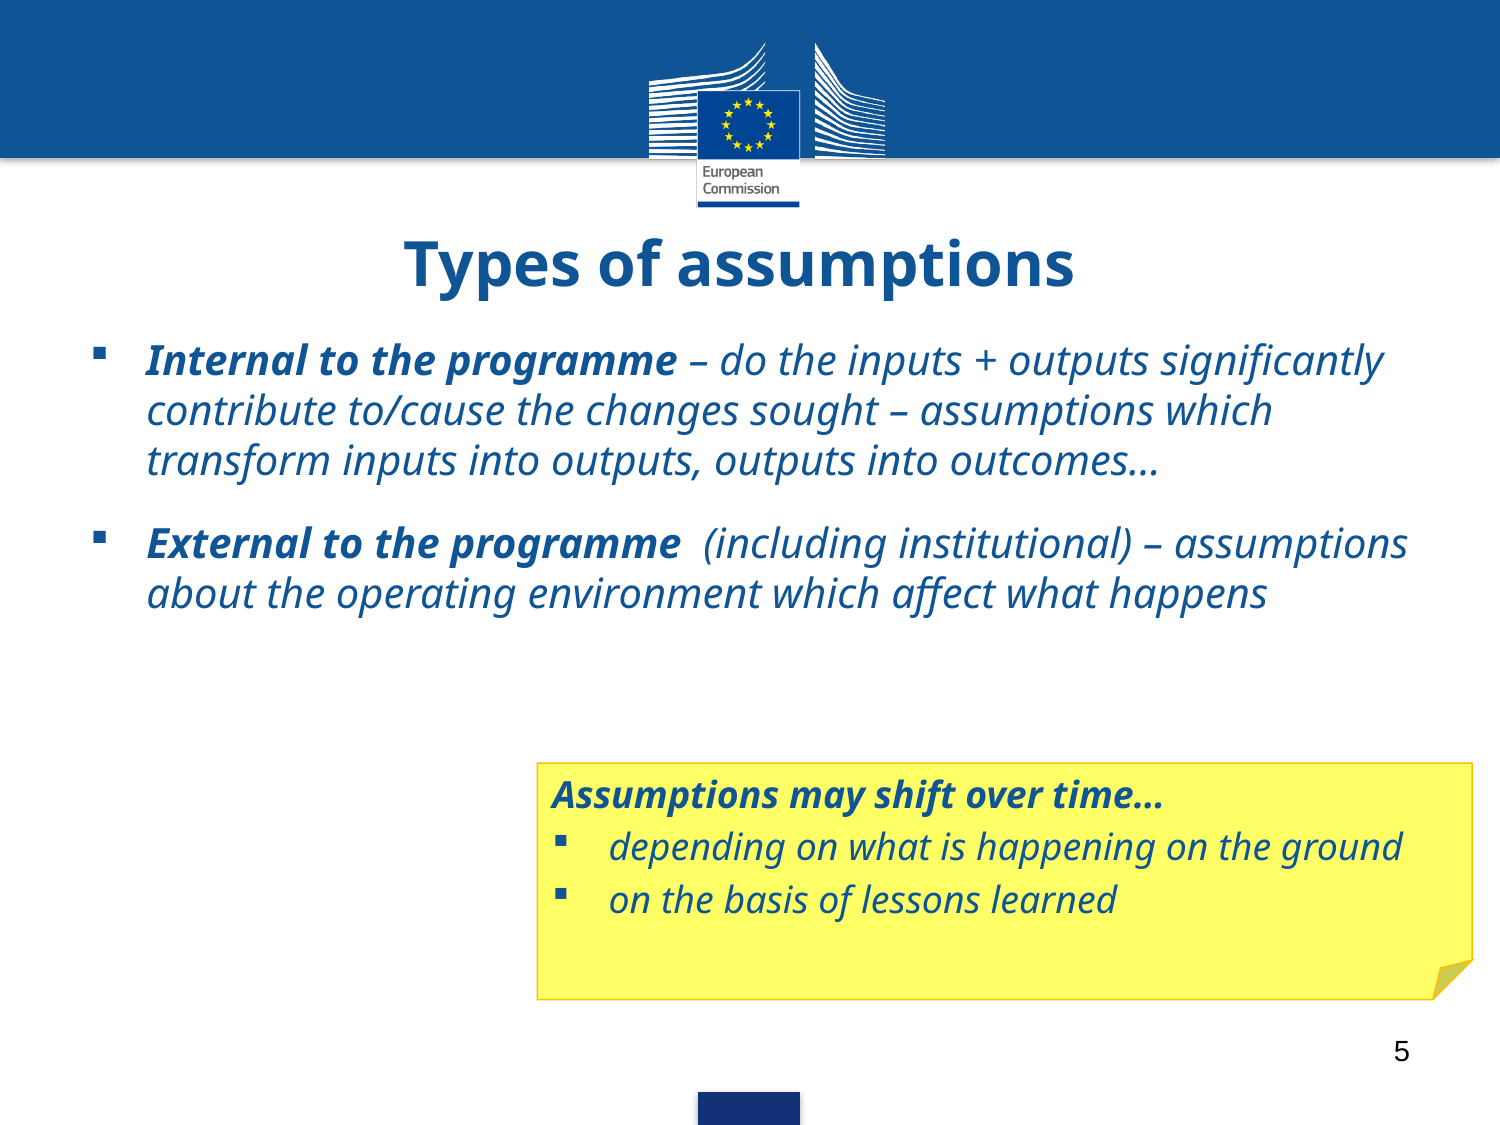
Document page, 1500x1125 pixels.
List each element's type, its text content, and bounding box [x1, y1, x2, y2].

list Internal to the programme – do the inputs + outputs significantly contribute to/cause the changes sought – assumptions which transform inputs into outputs, outputs into outcomes… External to the programme (including institutional) – assumptions about the operating environment which affect what happens [74, 326, 1426, 906]
text_box Assumptions may shift over time… depending on what is happening on the ground on the basis of lessons learned [537, 763, 1473, 1000]
title Types of assumptions [64, 184, 1416, 339]
picture [649, 42, 885, 184]
slide_number 5 [1074, 1024, 1426, 1103]
